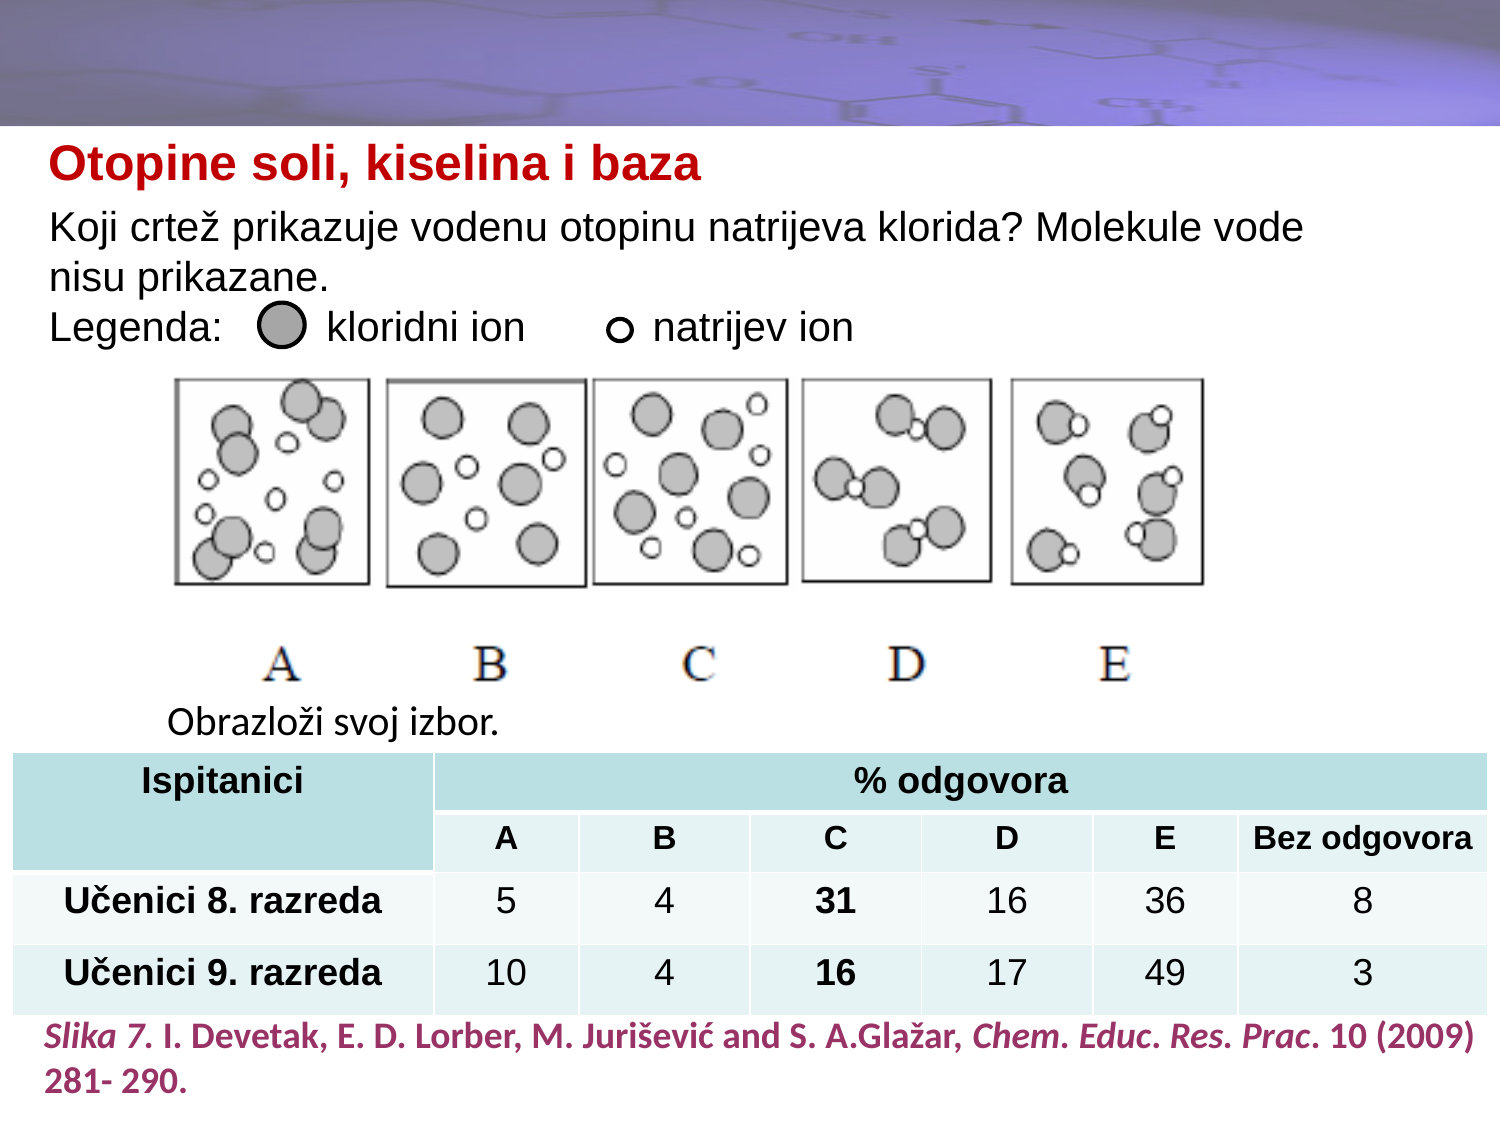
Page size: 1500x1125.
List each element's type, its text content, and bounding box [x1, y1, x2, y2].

table_cell E [1094, 815, 1237, 872]
table_cell 16 [922, 873, 1092, 944]
table_cell 16 [751, 945, 921, 1015]
table_cell B [580, 815, 749, 872]
table_cell 49 [1094, 945, 1237, 1015]
text_box [256, 300, 307, 350]
table_cell D [922, 815, 1092, 872]
text_box Koji crtež prikazuje vodenu otopinu natrijeva klorida? Molekule vode nisu prikazane. Legenda: kloridni ion natrijev ion [34, 192, 1322, 358]
table_cell 31 [751, 873, 921, 944]
table_cell 3 [1239, 945, 1487, 1015]
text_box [153, 357, 1218, 695]
table_cell 5 [435, 873, 578, 944]
table_cell Učenici 9. razreda [13, 945, 433, 1015]
table_cell Bez odgovora [1239, 815, 1487, 872]
table_cell 4 [580, 945, 749, 1015]
table_cell A [435, 815, 578, 872]
table_header Ispitanici [13, 753, 433, 870]
table_cell 4 [580, 873, 749, 944]
text_box [606, 316, 634, 344]
table_header % odgovora [435, 753, 1487, 810]
table_cell C [751, 815, 921, 872]
table_cell 36 [1094, 873, 1237, 944]
table_cell Učenici 8. razreda [13, 875, 433, 944]
text_box Obrazloži svoj izbor. [152, 702, 609, 752]
text_box Otopine soli, kiselina i baza [34, 123, 1050, 192]
text_box Slika 7. I. Devetak, E. D. Lorber, M. Jurišević and S. A.Glažar, Chem. Educ. Res. Prac. 10 (2009) 281- 290. [29, 1003, 1500, 1109]
table_cell 8 [1239, 873, 1487, 944]
table_cell 10 [435, 945, 578, 1015]
table_cell 17 [922, 945, 1092, 1015]
